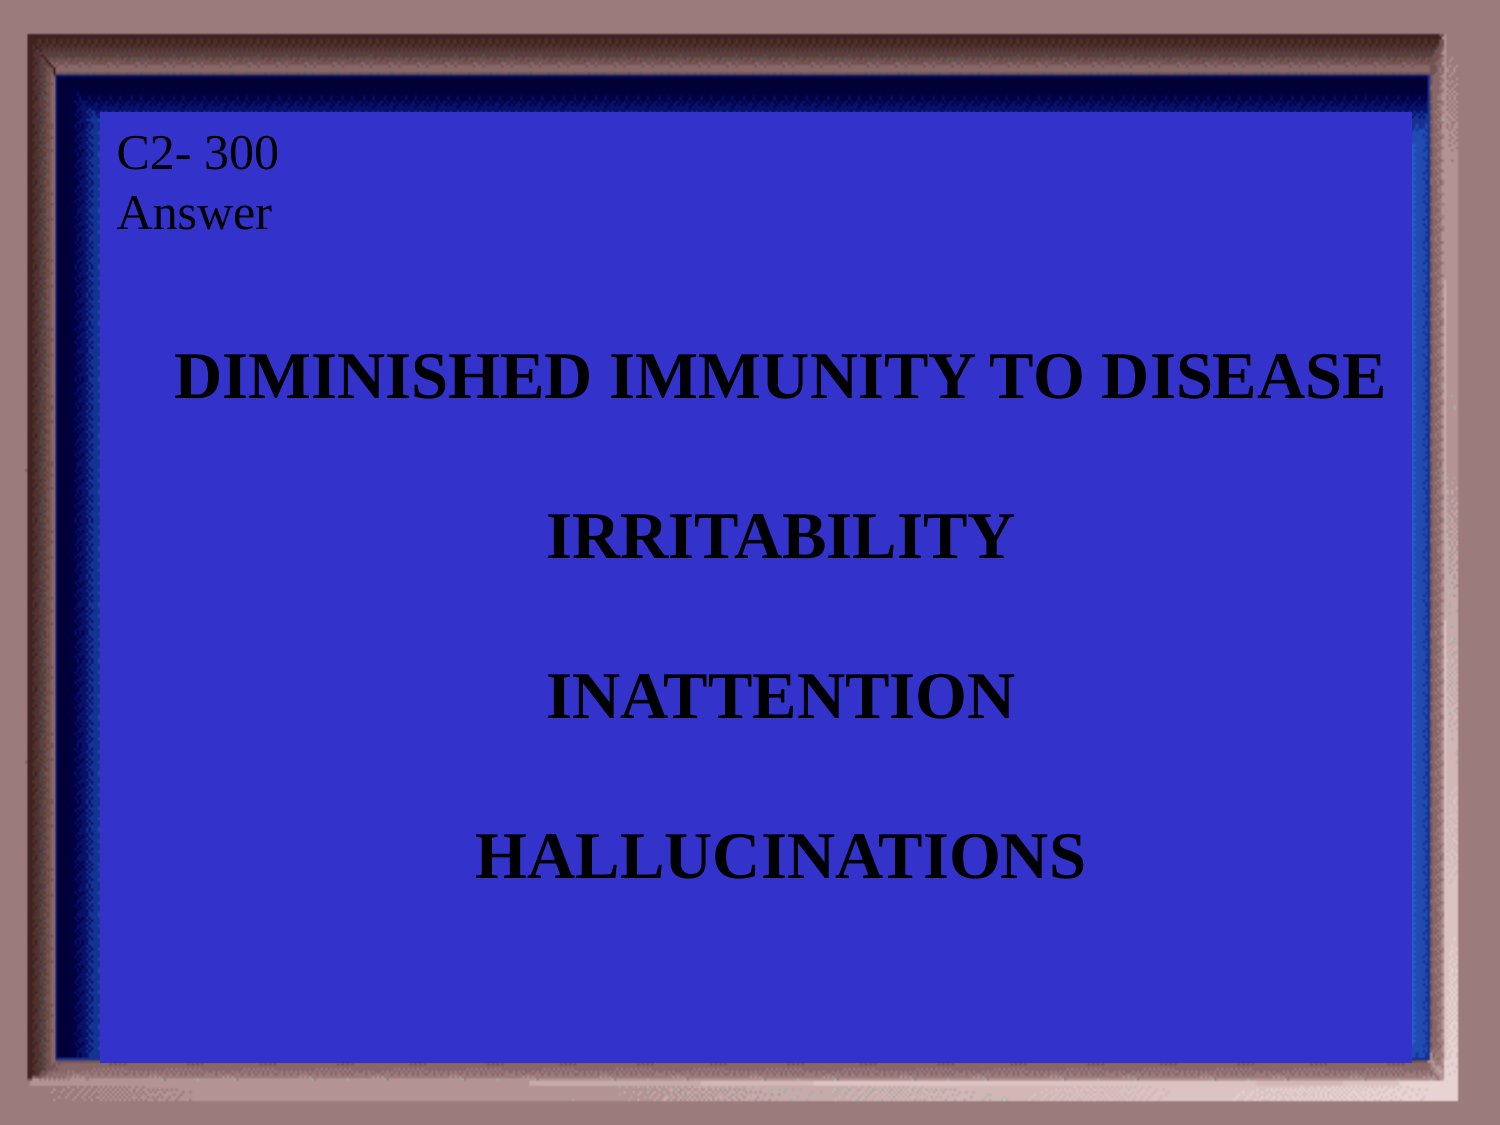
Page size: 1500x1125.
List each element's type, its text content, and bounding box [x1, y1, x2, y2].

text_box Diminished immunity to disease Irritability Inattention hallucinations [137, 324, 1425, 900]
picture [0, 0, 1500, 1125]
text_box [99, 112, 1413, 1063]
text_box C2- 300 Answer [101, 112, 295, 248]
